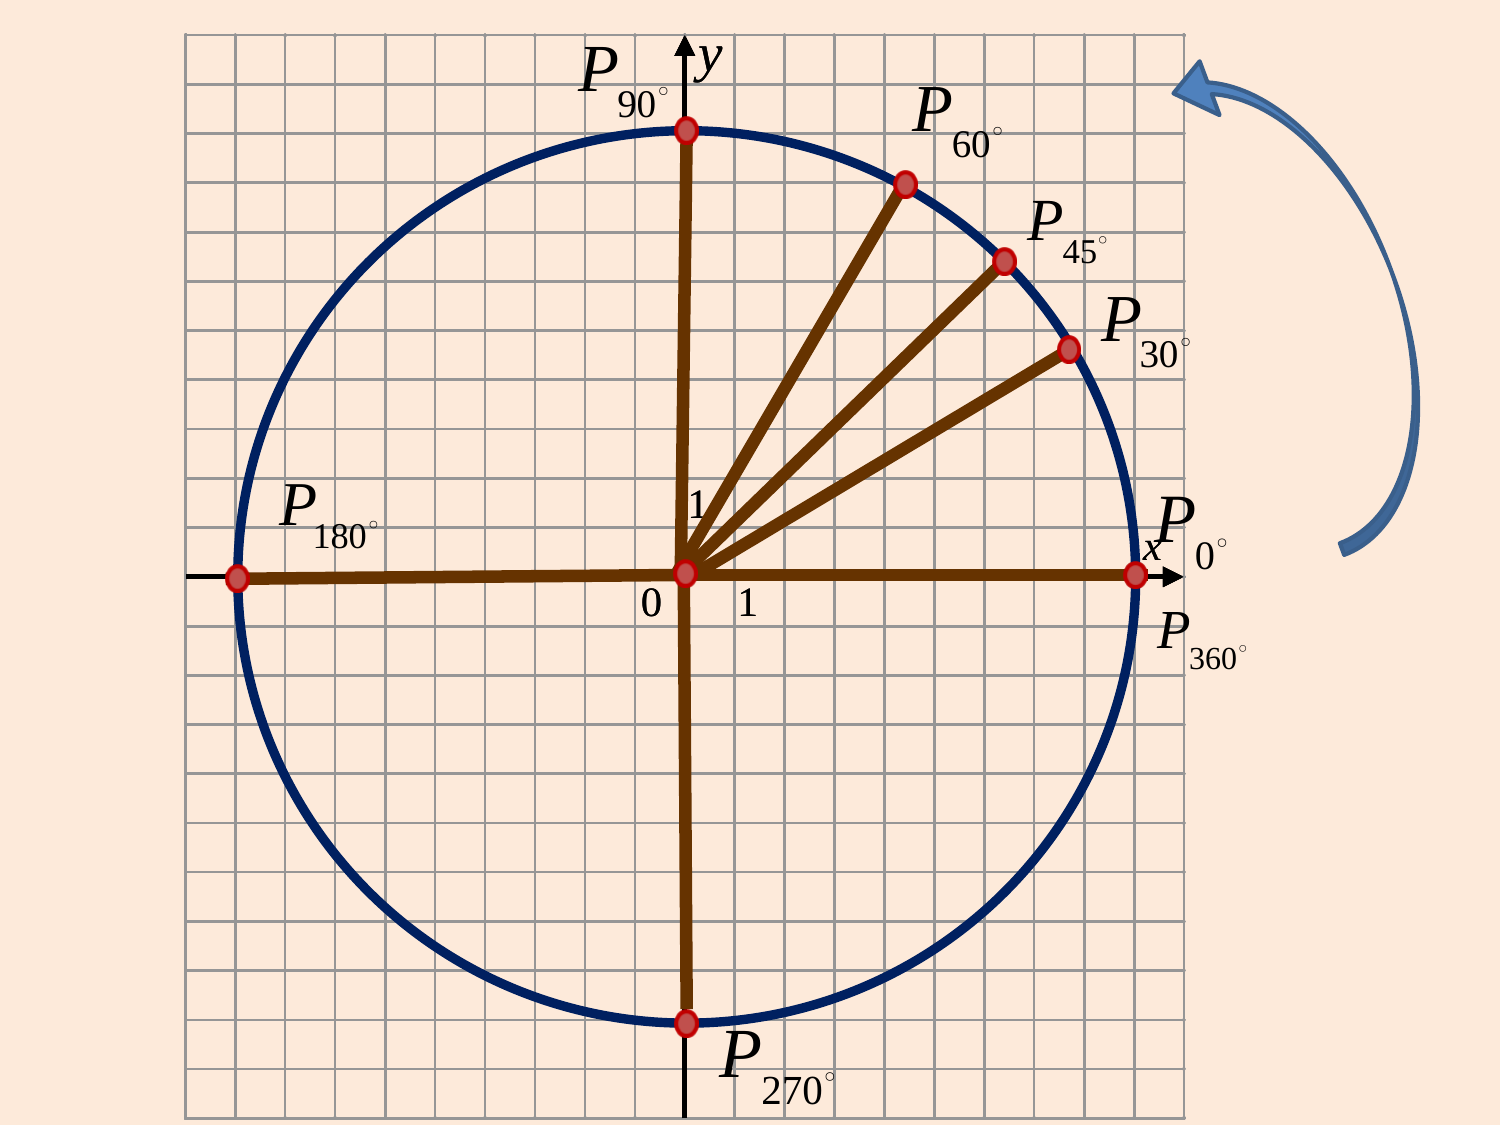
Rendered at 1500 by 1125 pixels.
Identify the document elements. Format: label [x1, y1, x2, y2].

text_box [907, 349, 1070, 580]
text_box [267, 462, 394, 562]
picture [182, 32, 1191, 1125]
text_box [1088, 274, 1207, 382]
text_box [706, 1006, 854, 1119]
text_box [683, 596, 687, 1007]
text_box [1147, 593, 1263, 681]
text_box [908, 261, 1005, 348]
text_box [1195, 59, 1421, 557]
text_box [1141, 473, 1246, 584]
text_box [256, 574, 667, 580]
text_box [900, 64, 1018, 171]
text_box [680, 152, 687, 557]
text_box [1015, 180, 1121, 276]
text_box [692, 184, 904, 578]
text_box [566, 23, 685, 131]
